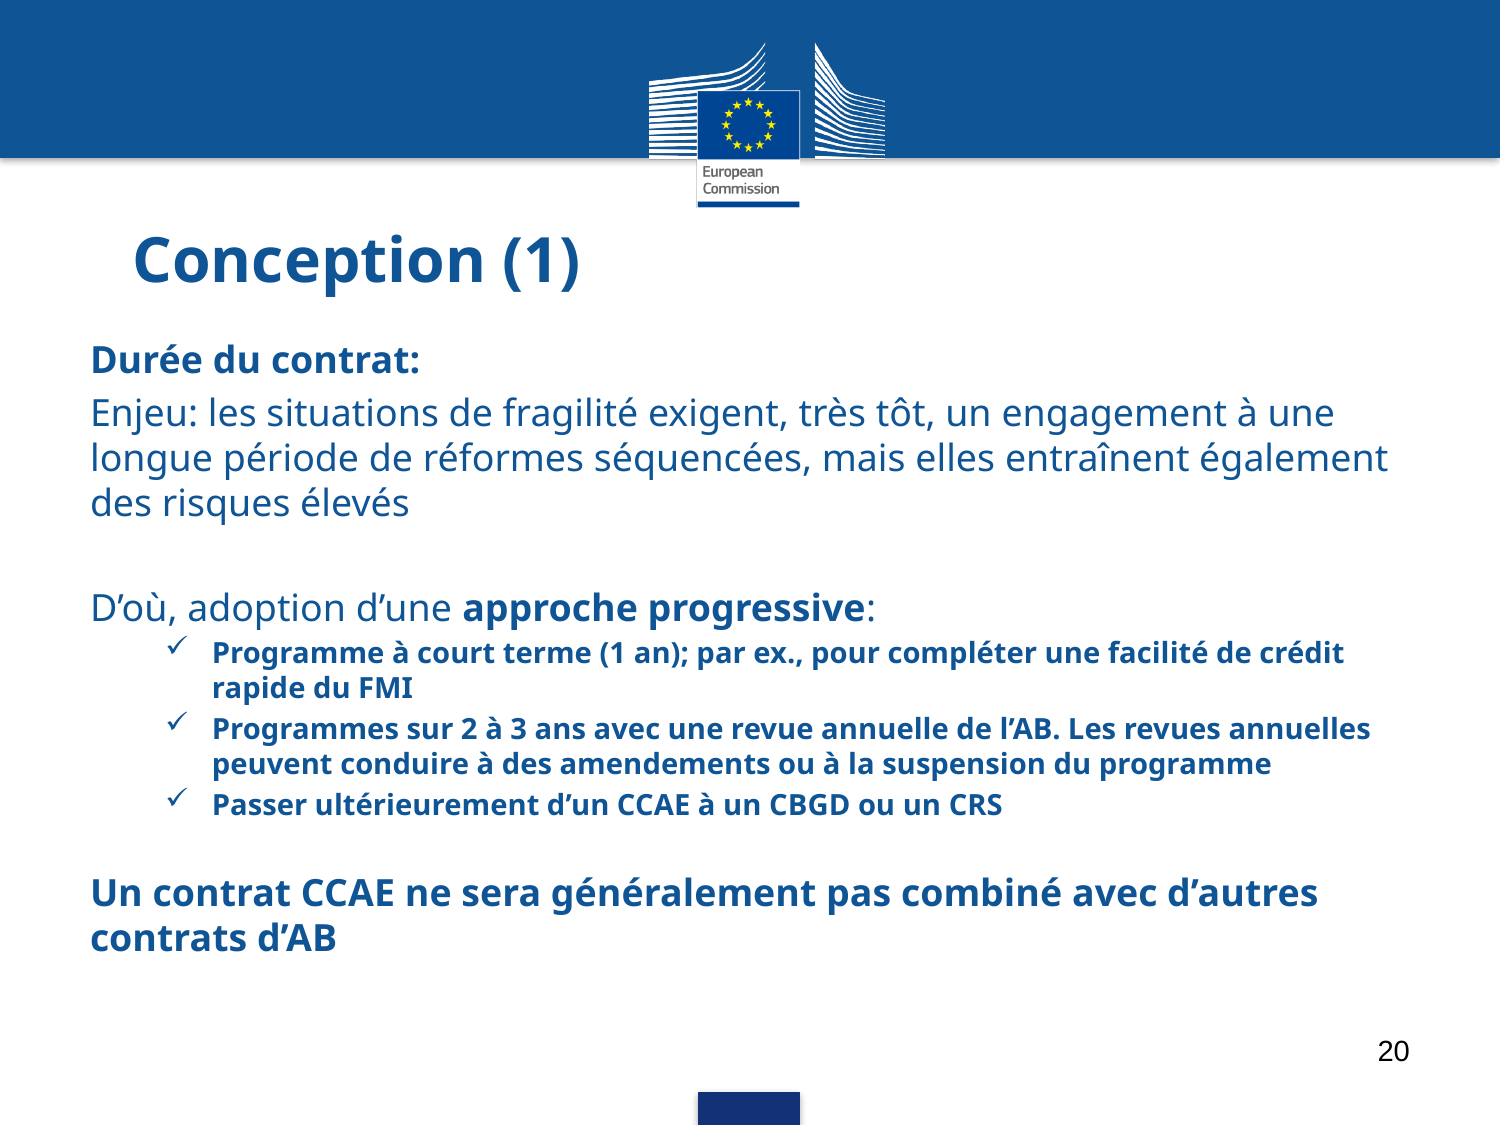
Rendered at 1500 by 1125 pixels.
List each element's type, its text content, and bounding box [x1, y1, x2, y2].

slide_number 20 [1074, 1024, 1426, 1103]
title Conception (1) [58, 210, 1409, 305]
picture [649, 42, 885, 208]
list Durée du contrat: Enjeu: les situations de fragilité exigent, très tôt, un engagement à une longue période de réformes séquencées, mais elles entraînent également des risques élevés D’où, adoption d’une approche progressive: Programme à court terme (1 an); par ex., pour compléter une facilité de crédit rapide du FMI Programmes sur 2 à 3 ans avec une revue annuelle de l’AB. Les revues annuelles peuvent conduire à des amendements ou à la suspension du programme Passer ultérieurement d’un CCAE à un CBGD ou un CRS Un contrat CCAE ne sera généralement pas combiné avec d’autres contrats d’AB [74, 280, 1426, 1020]
